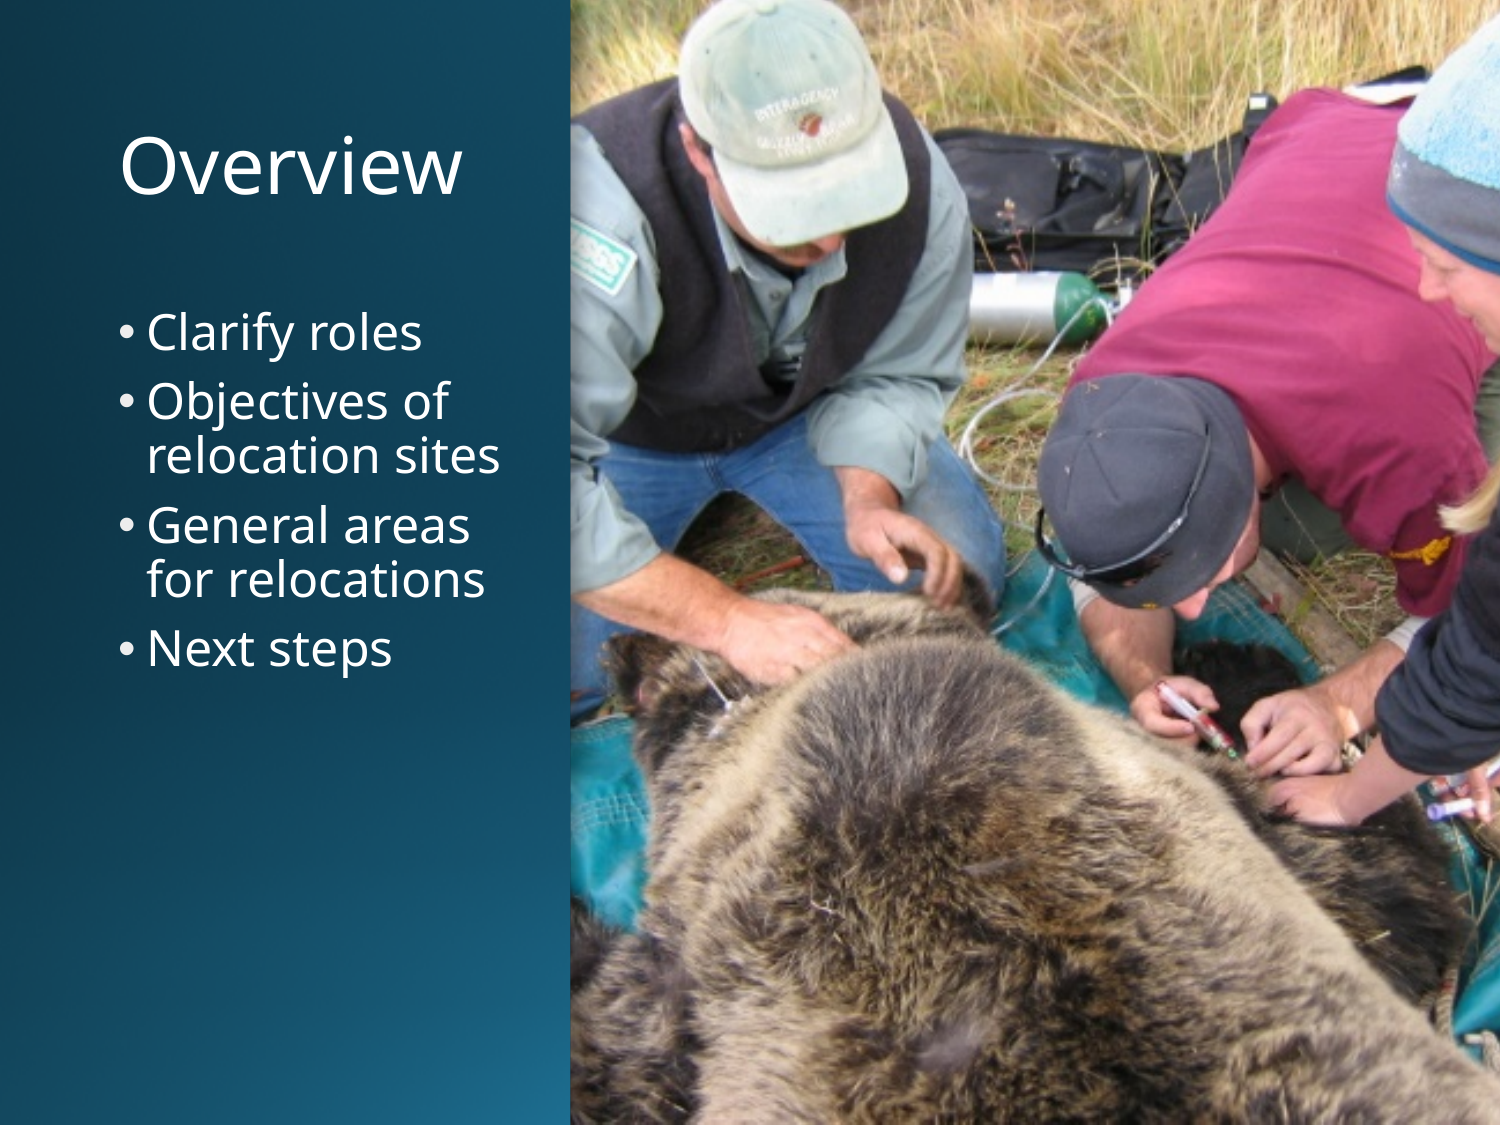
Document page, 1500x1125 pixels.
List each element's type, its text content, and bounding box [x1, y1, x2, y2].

list Clarify roles Objectives of relocation sites General areas for relocations Next steps [103, 299, 531, 1014]
picture [570, 0, 1500, 1125]
text_box [0, 0, 570, 1125]
title Overview [103, 59, 531, 278]
